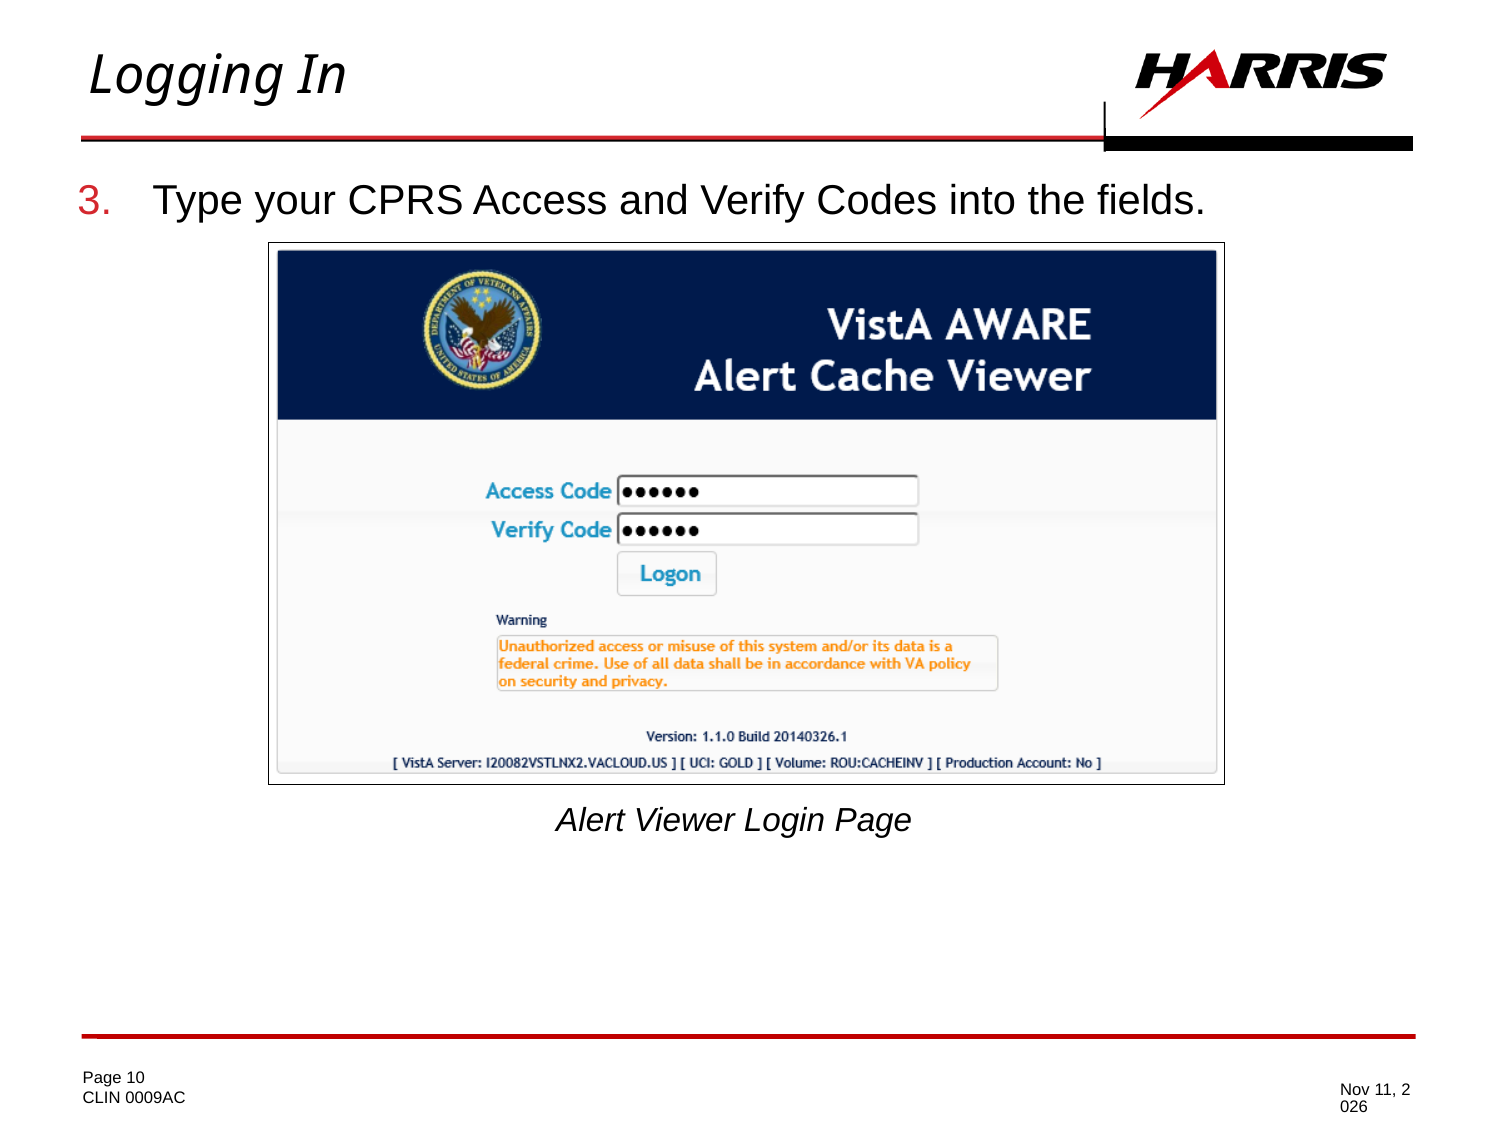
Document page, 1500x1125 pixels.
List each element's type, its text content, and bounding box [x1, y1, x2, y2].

list Alert Viewer Login Page [49, 798, 1420, 856]
picture [1135, 49, 1387, 119]
picture [268, 242, 1226, 785]
title Logging In [73, 27, 962, 117]
slide_number 10-Jul-15 [1324, 1066, 1435, 1111]
list Type your CPRS Access and Verify Codes into the fields. [62, 174, 1432, 364]
